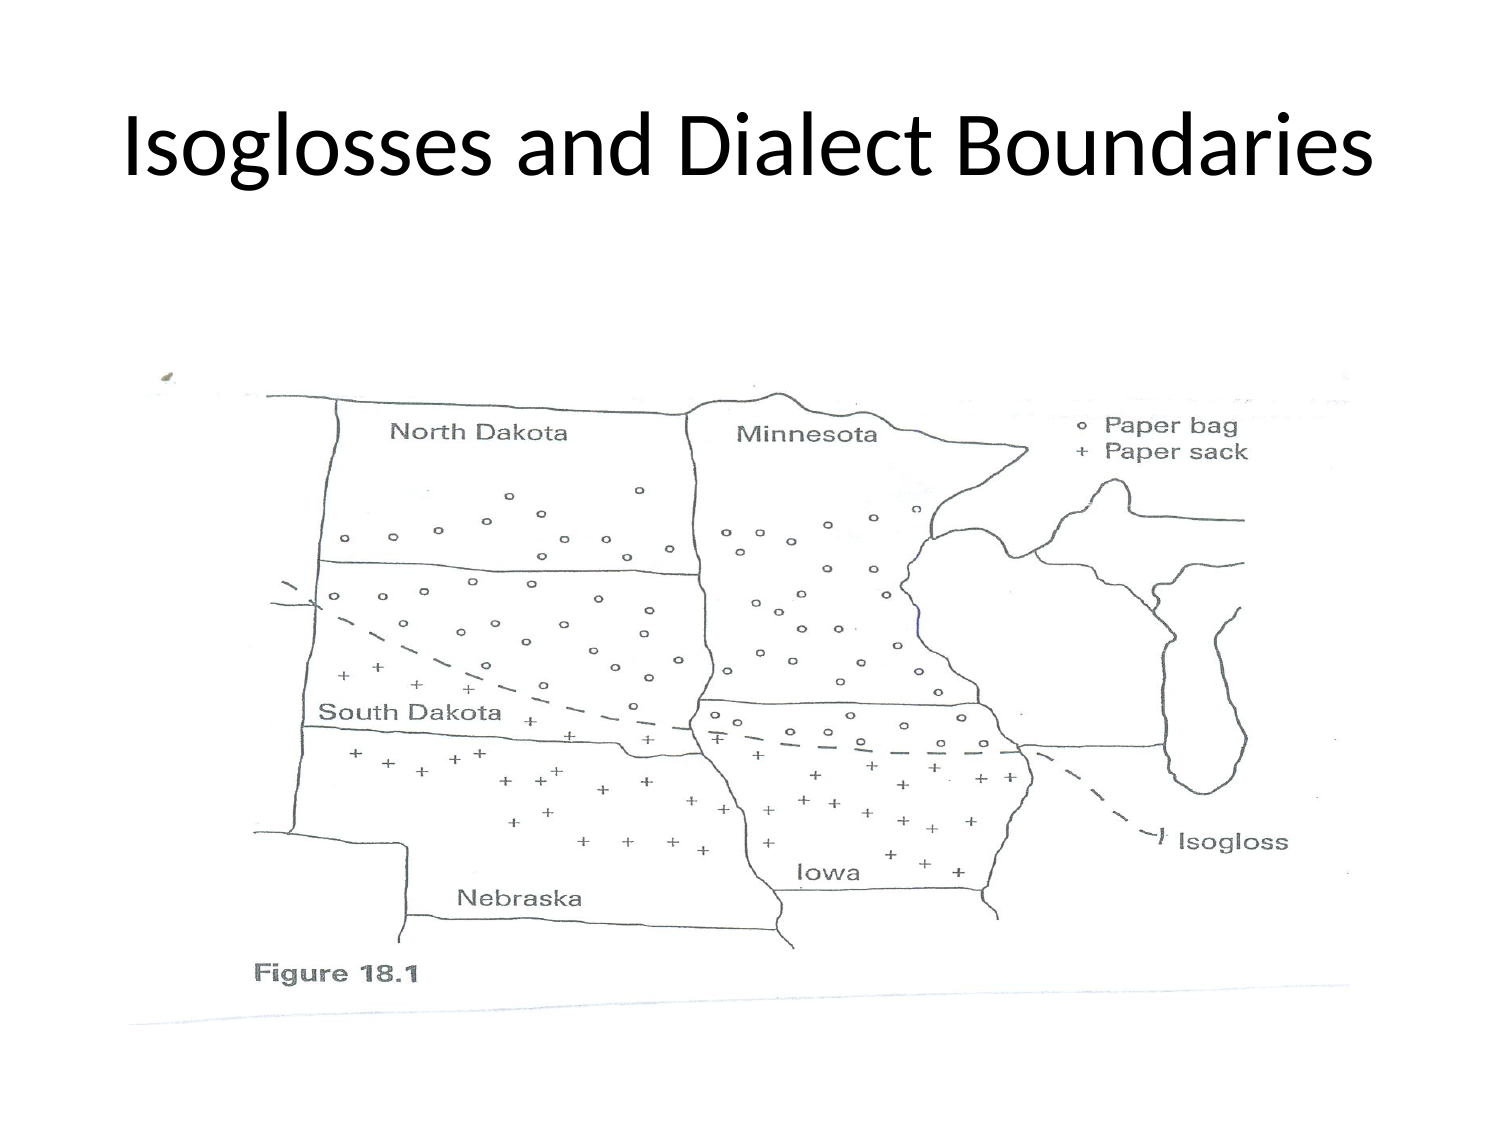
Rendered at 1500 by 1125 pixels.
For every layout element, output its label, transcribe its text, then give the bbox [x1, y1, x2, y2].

title Isoglosses and Dialect Boundaries [75, 45, 1425, 233]
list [112, 352, 1351, 1026]
